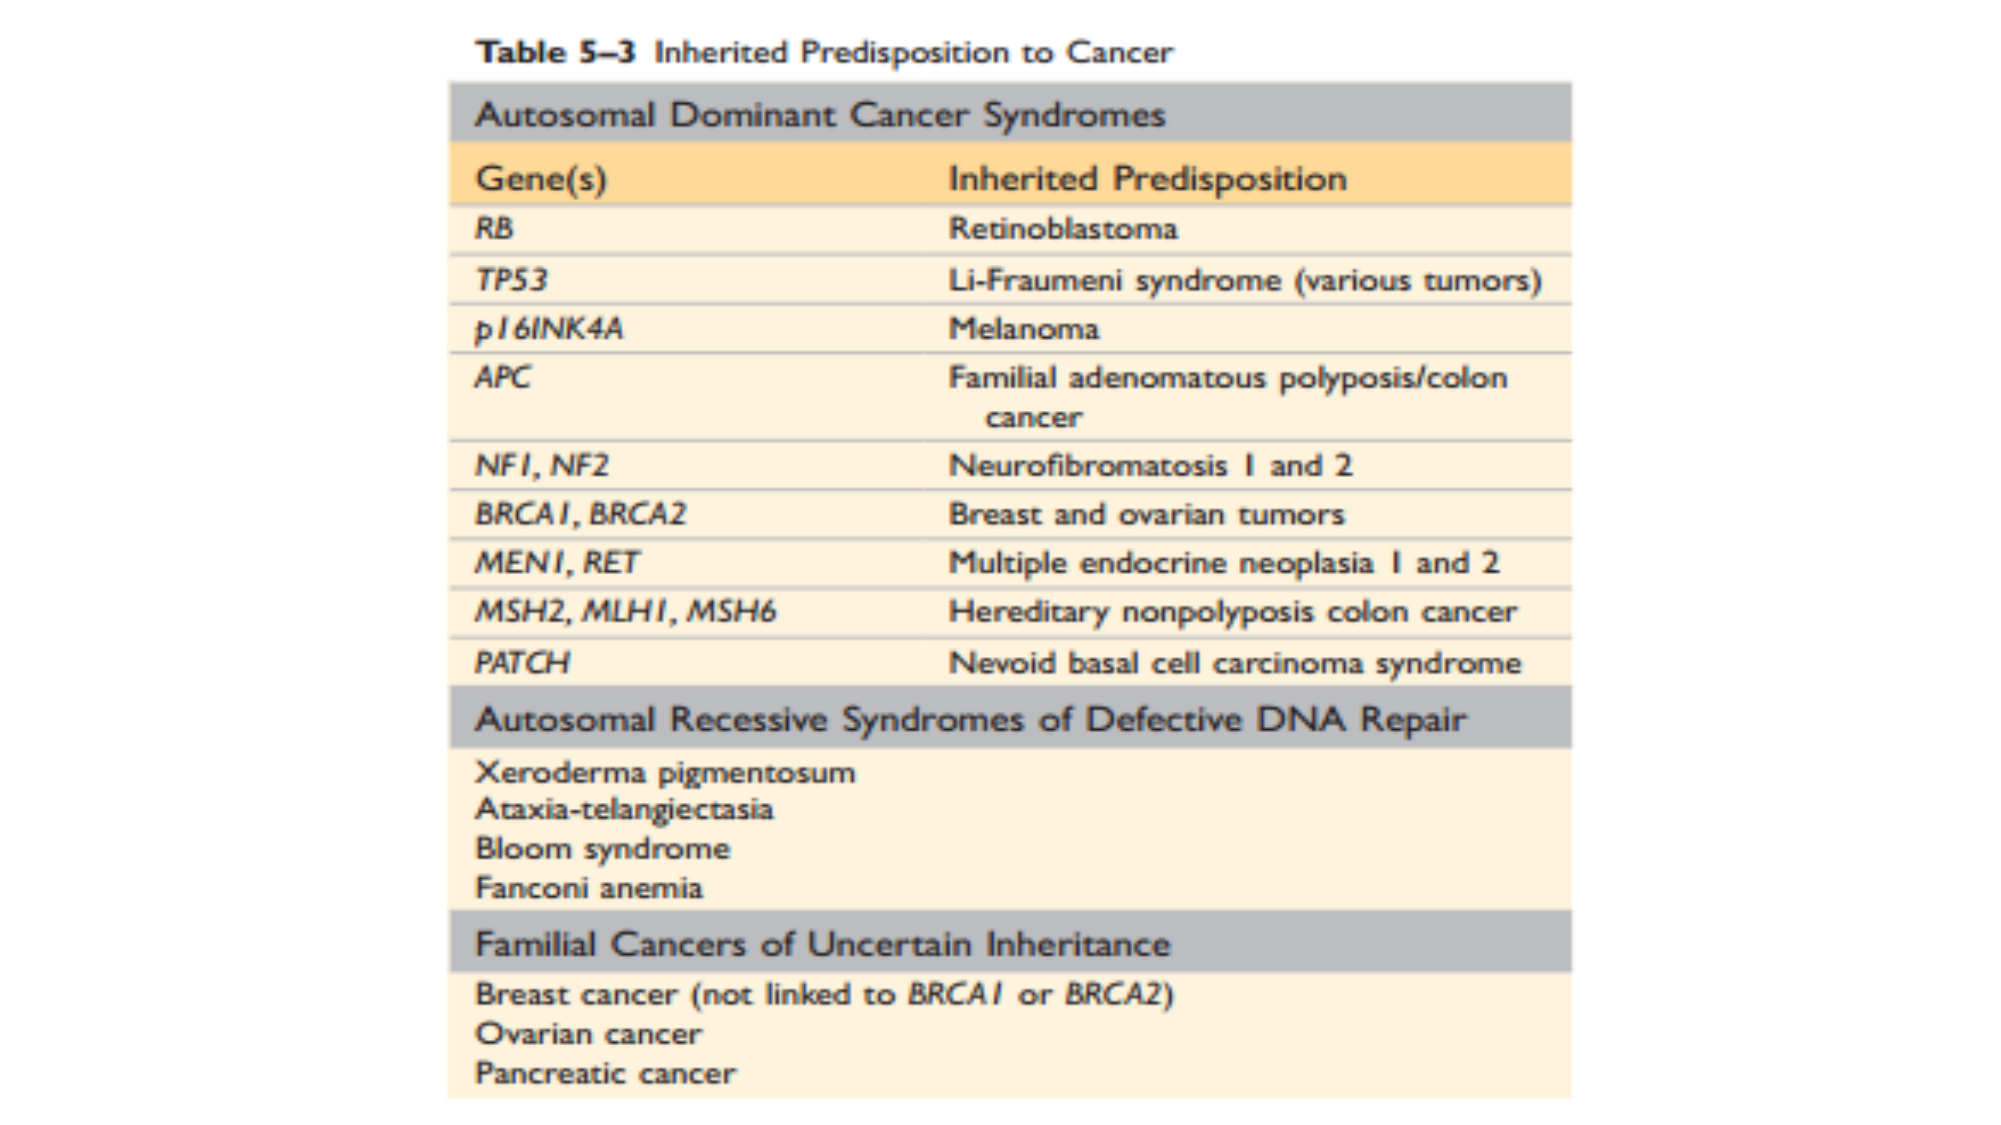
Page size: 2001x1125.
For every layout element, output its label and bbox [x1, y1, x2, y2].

list [435, 18, 1590, 1121]
